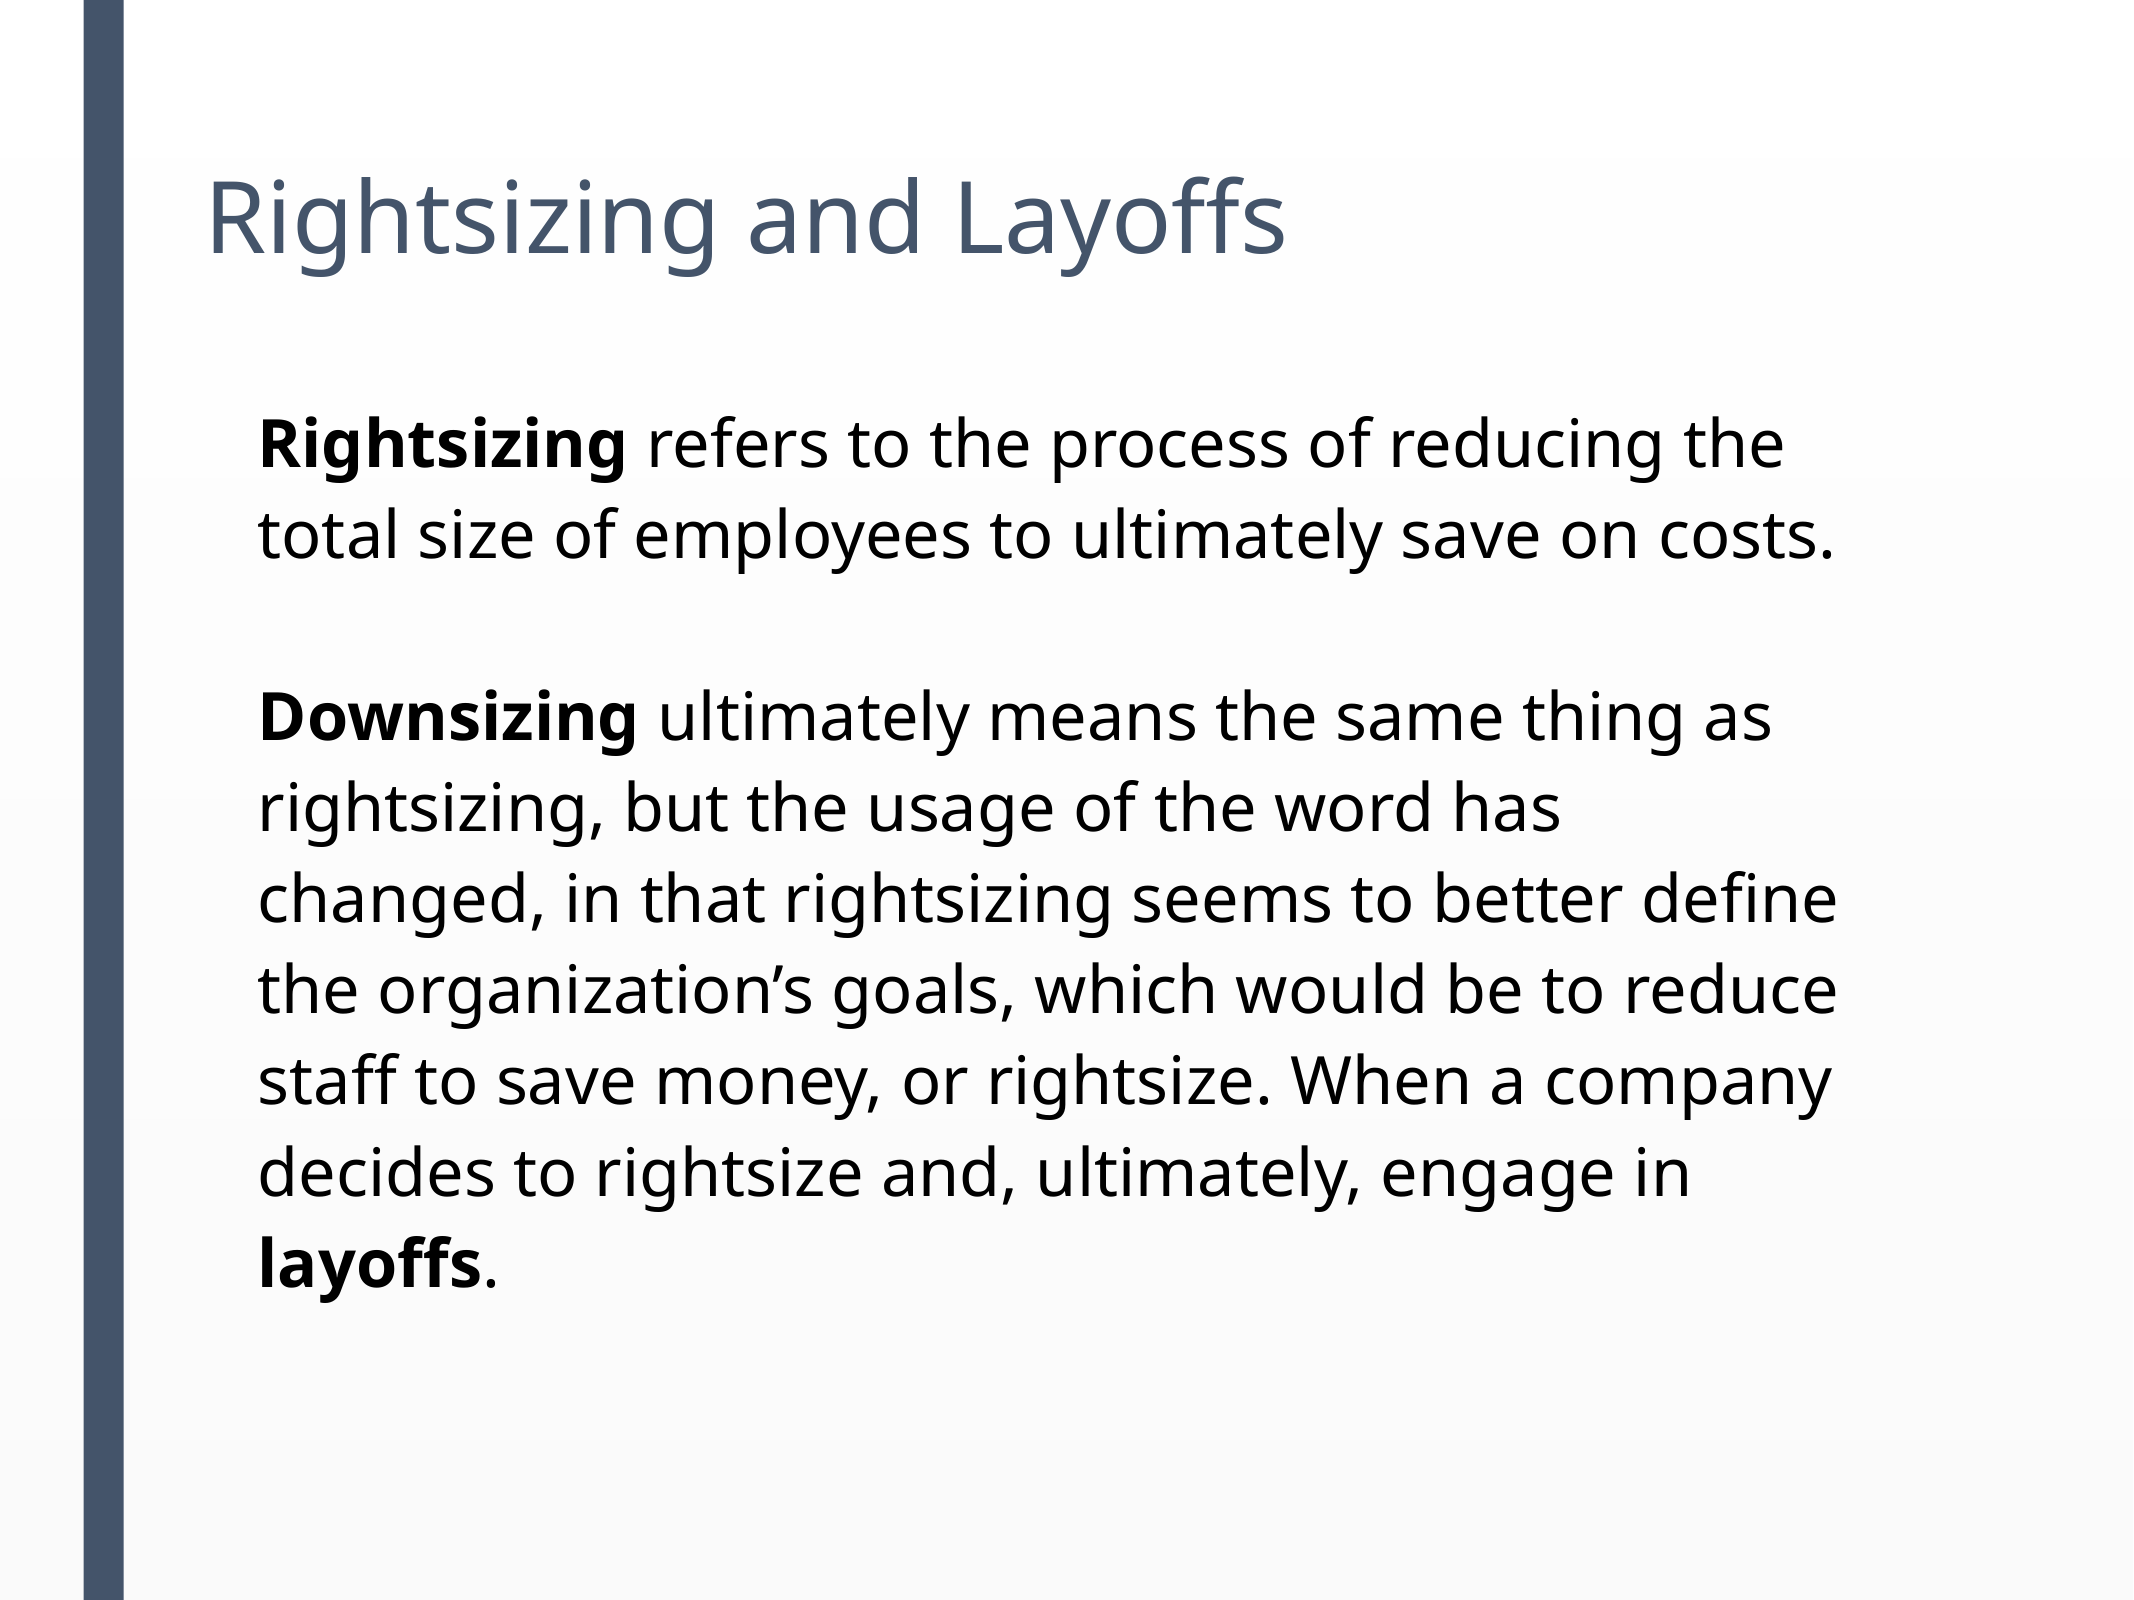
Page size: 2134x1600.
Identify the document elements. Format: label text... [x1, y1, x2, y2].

title Rightsizing and Layoffs [189, 138, 2061, 317]
text_box Rightsizing refers to the process of reducing the total size of employees to ultimately save on costs. Downsizing ultimately means the same thing as rightsizing, but the usage of the word has changed, in that rightsizing seems to better define the organization’s goals, which would be to reduce staff to save money, or rightsize. When a company decides to rightsize and, ultimately, engage in layoffs. [216, 381, 1943, 1400]
